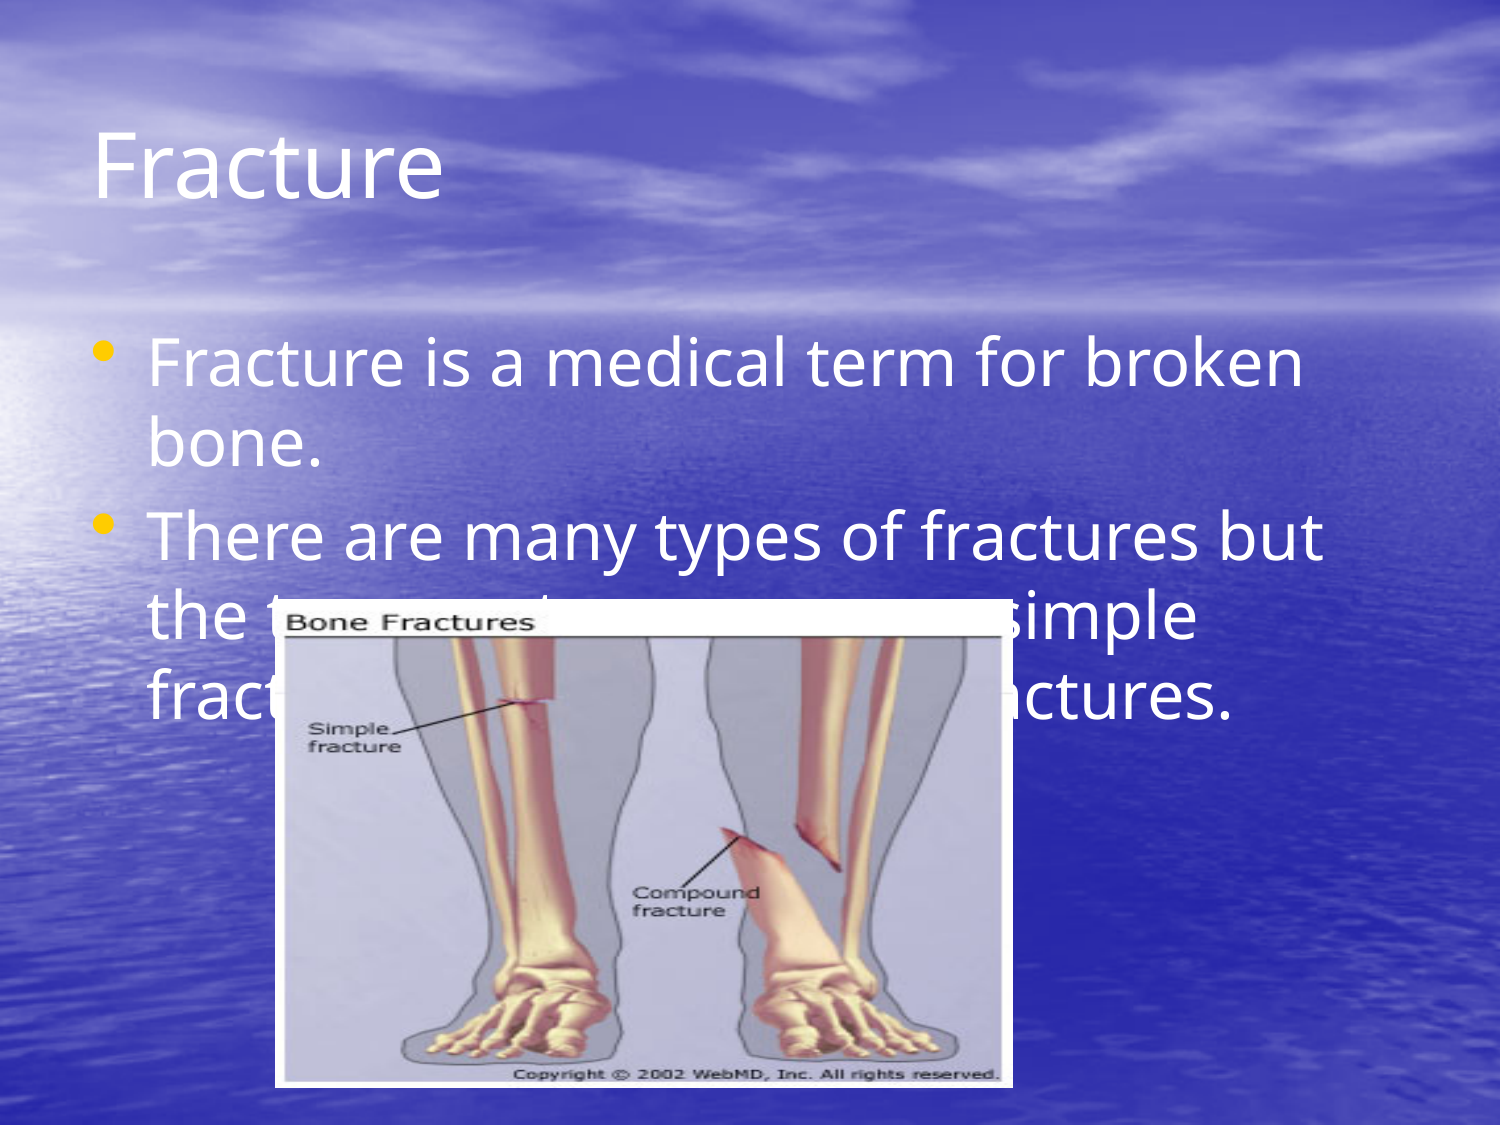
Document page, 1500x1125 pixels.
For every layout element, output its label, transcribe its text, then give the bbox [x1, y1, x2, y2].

list Fracture is a medical term for broken bone. There are many types of fractures but the two most common are simple fractures and compound fractures. [74, 312, 1426, 988]
title Fracture [74, 47, 1426, 276]
picture [274, 599, 1013, 1088]
